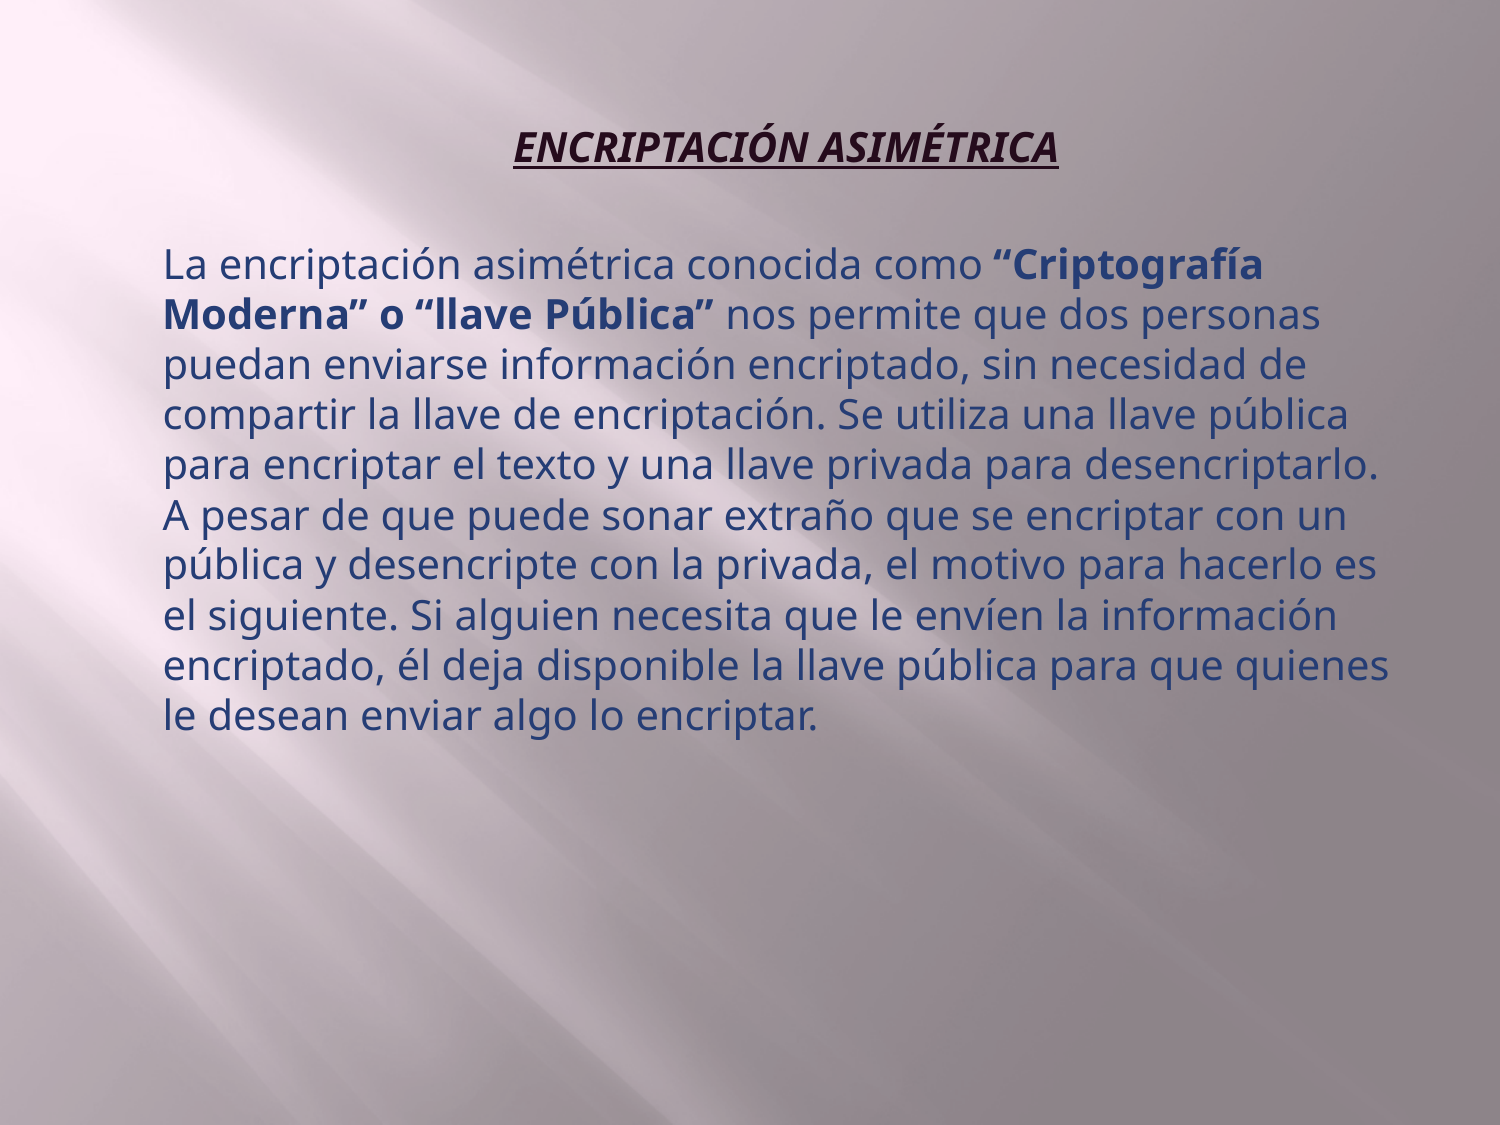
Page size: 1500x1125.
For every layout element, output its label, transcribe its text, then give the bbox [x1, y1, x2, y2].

list Encriptación Asimétrica La encriptación asimétrica conocida como “Criptografía Moderna” o “llave Pública” nos permite que dos personas puedan enviarse información encriptado, sin necesidad de compartir la llave de encriptación. Se utiliza una llave pública para encriptar el texto y una llave privada para desencriptarlo. A pesar de que puede sonar extraño que se encriptar con un pública y desencripte con la privada, el motivo para hacerlo es el siguiente. Si alguien necesita que le envíen la información encriptado, él deja disponible la llave pública para que quienes le desean enviar algo lo encriptar. [135, 113, 1425, 835]
